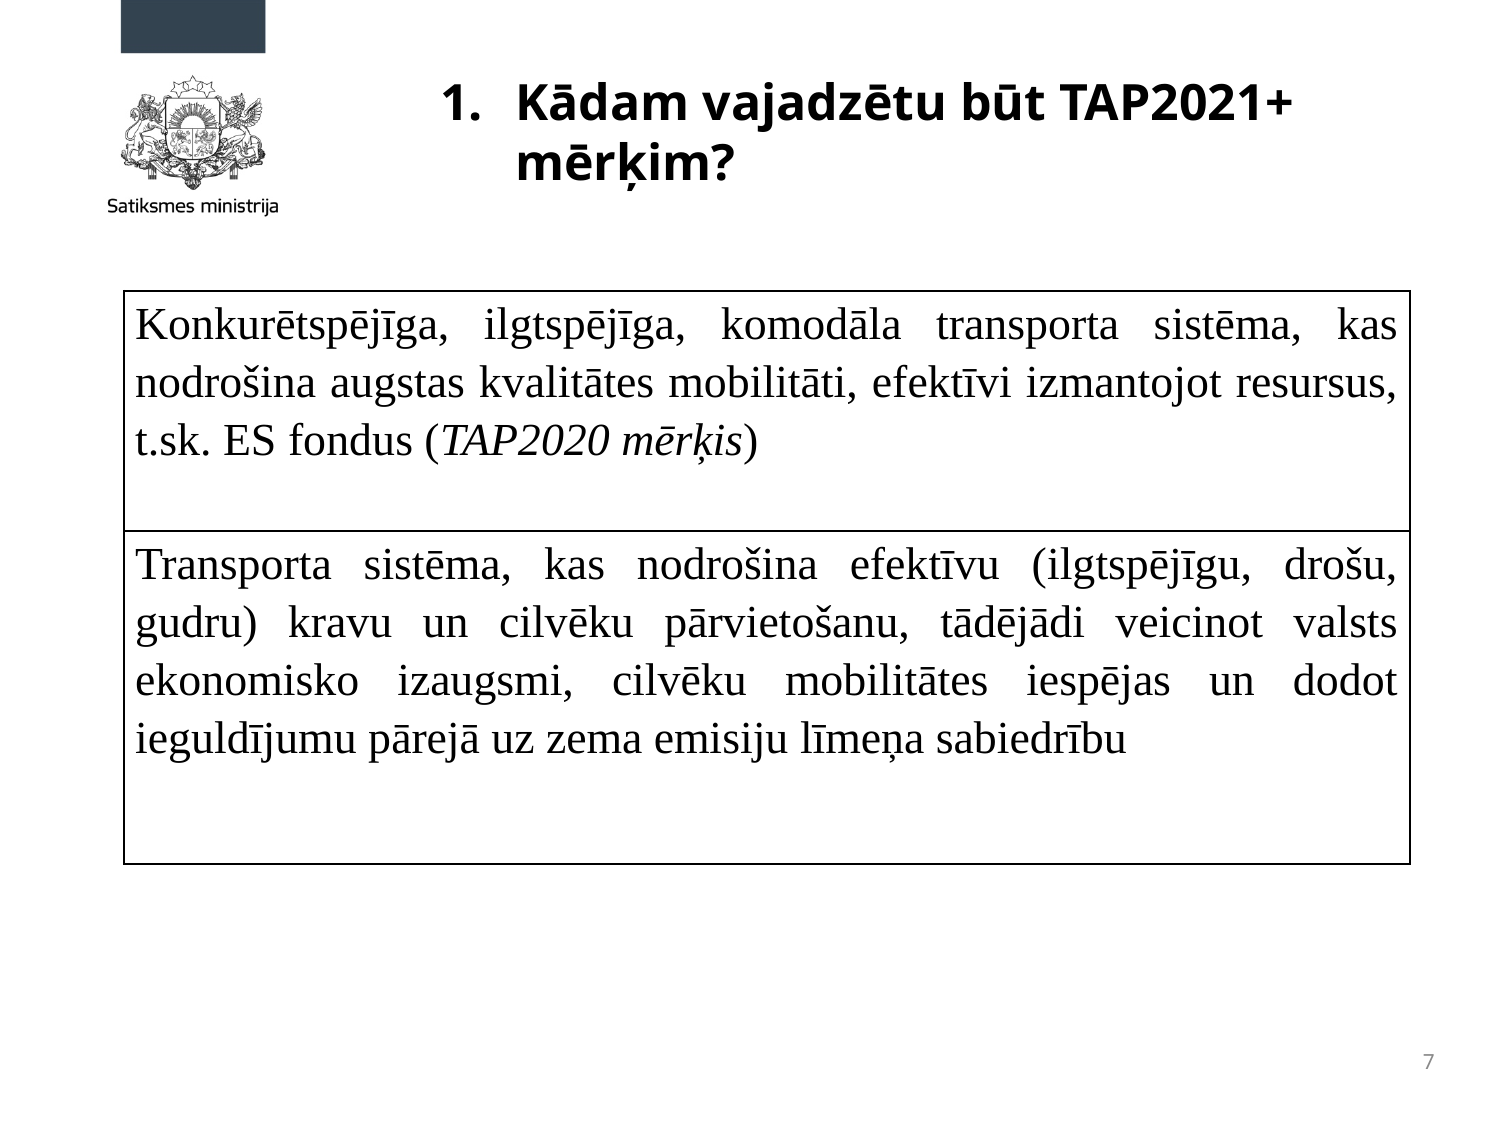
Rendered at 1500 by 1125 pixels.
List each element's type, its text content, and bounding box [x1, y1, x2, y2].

picture [48, 0, 338, 321]
table_header Konkurētspējīga, ilgtspējīga, komodāla transporta sistēma, kas nodrošina augstas kvalitātes mobilitāti, efektīvi izmantojot resursus, t.sk. ES fondus (TAP2020 mērķis) [125, 292, 1409, 530]
table_cell Transporta sistēma, kas nodrošina efektīvu (ilgtspējīgu, drošu, gudru) kravu un cilvēku pārvietošanu, tādējādi veicinot valsts ekonomisko izaugsmi, cilvēku mobilitātes iespējas un dodot ieguldījumu pārejā uz zema emisiju līmeņa sabiedrību [125, 532, 1409, 863]
slide_number 7 [1400, 1037, 1450, 1088]
title Kādam vajadzētu būt TAP2021+ mērķim? [425, 62, 1425, 233]
